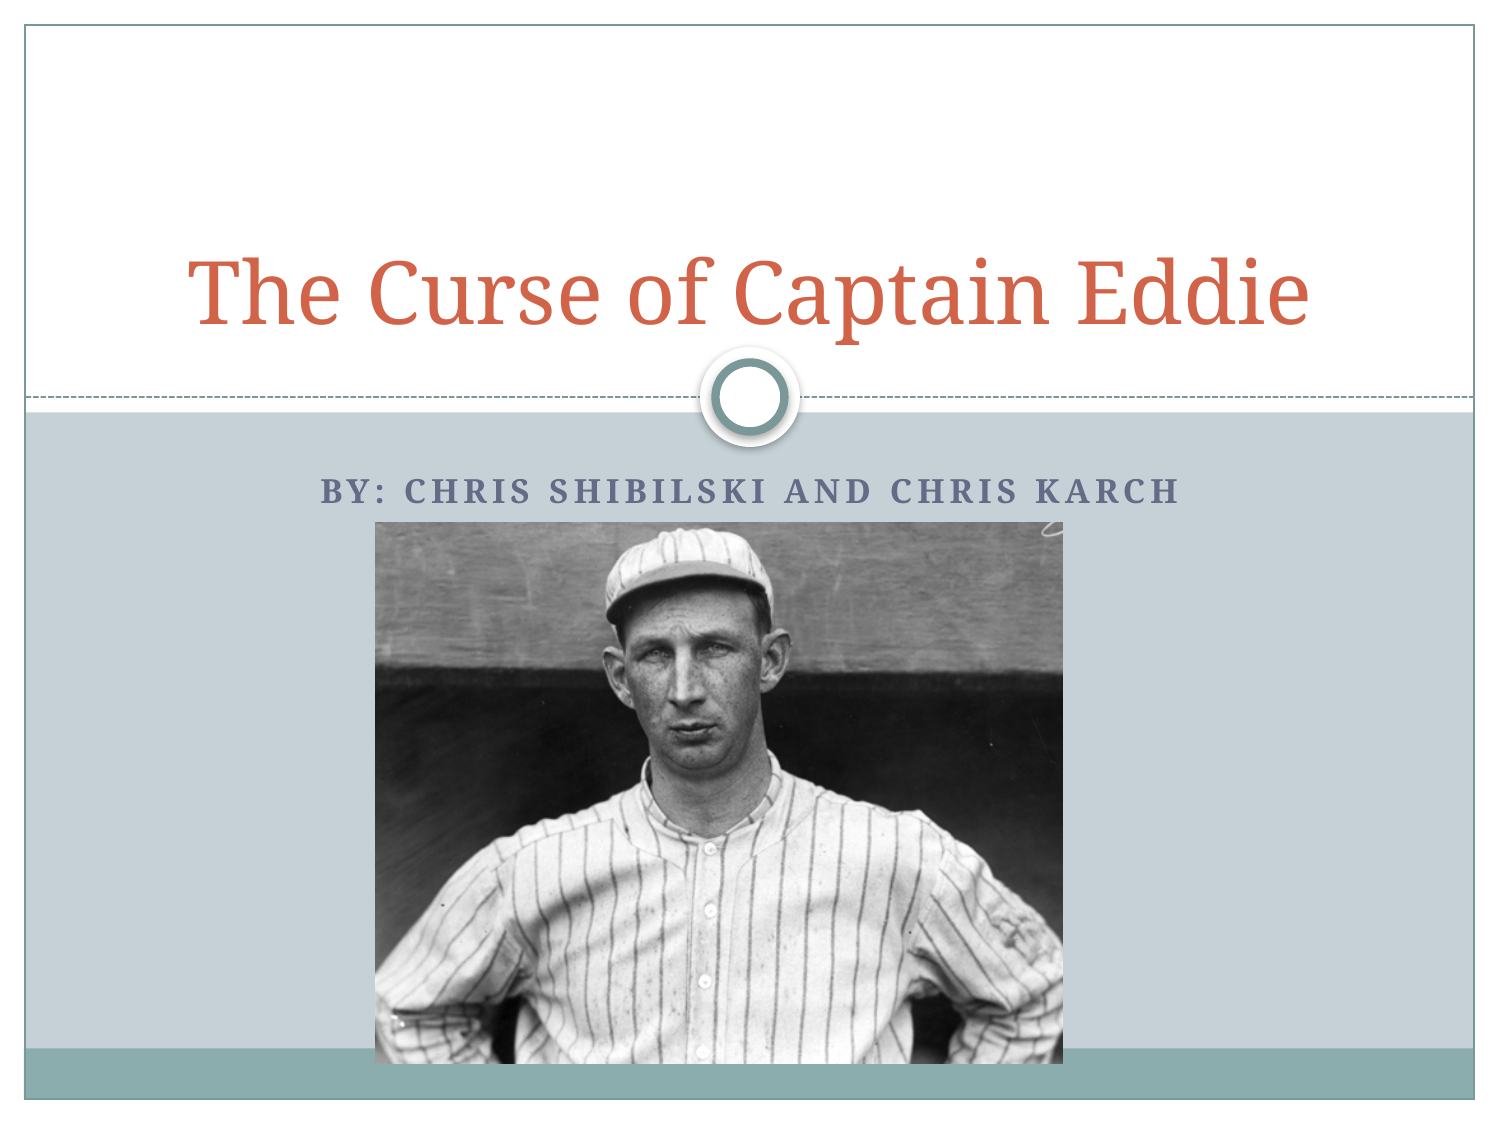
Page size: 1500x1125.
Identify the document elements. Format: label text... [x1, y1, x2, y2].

title The Curse of Captain Eddie [112, 62, 1388, 350]
subtitle By: Chris Shibilski and Chris Karch [225, 462, 1275, 750]
picture [374, 522, 1063, 1064]
